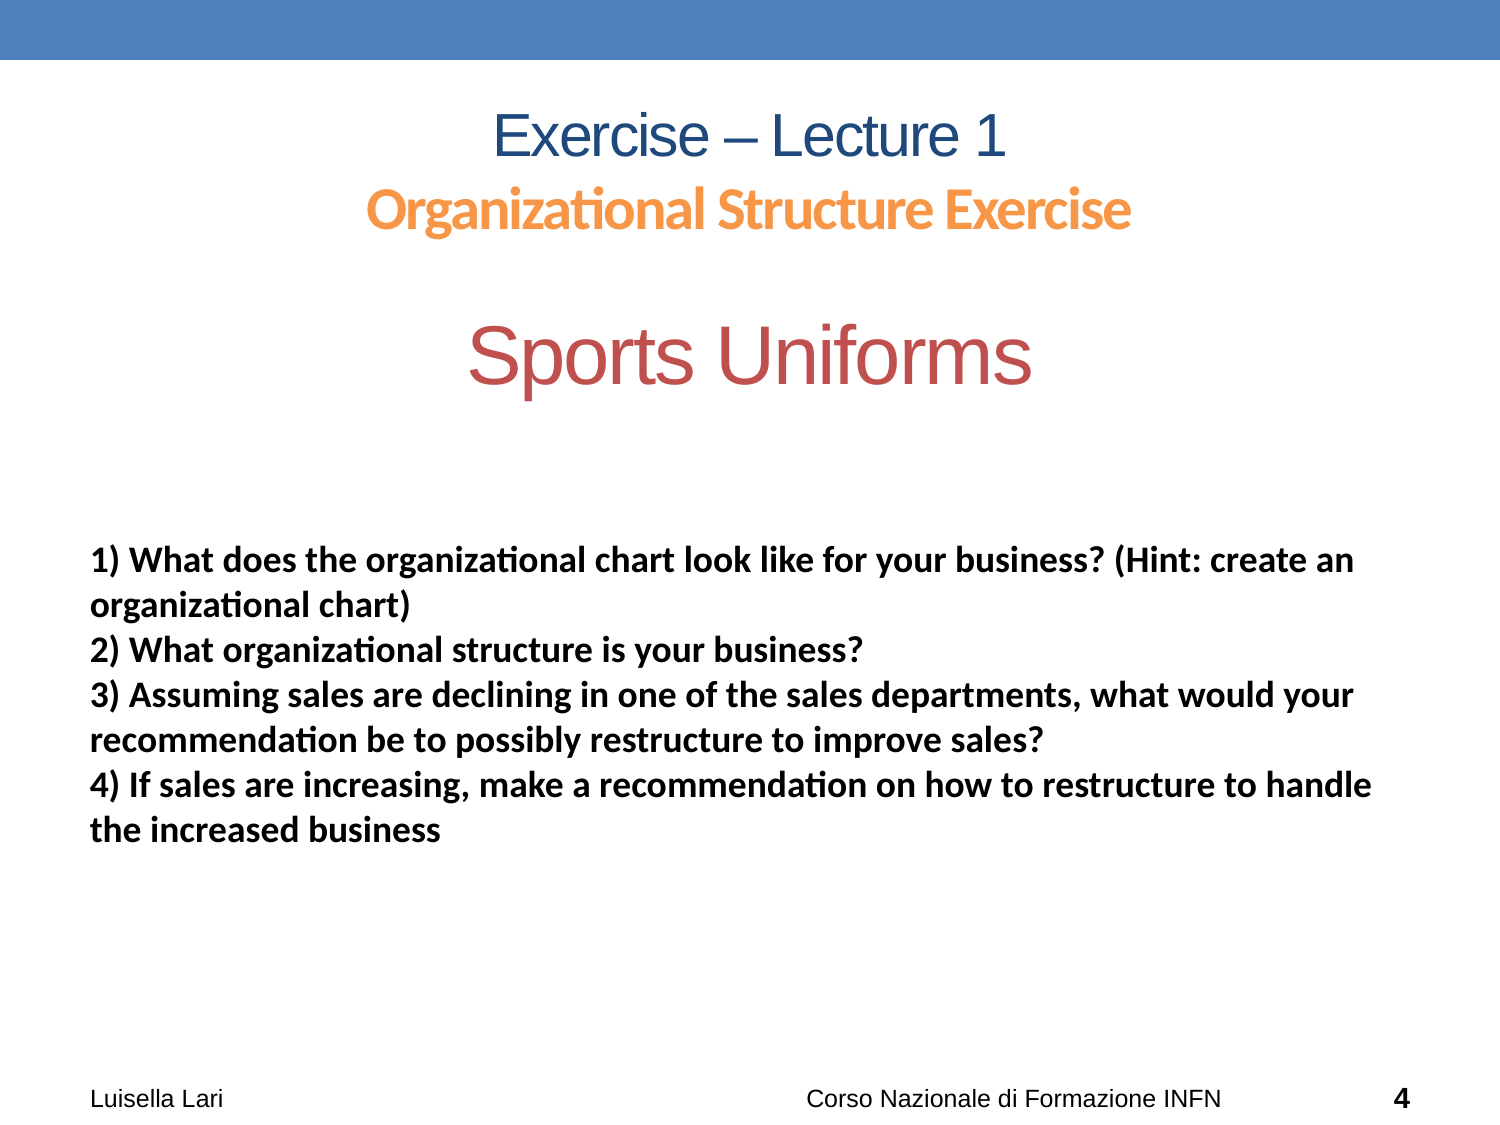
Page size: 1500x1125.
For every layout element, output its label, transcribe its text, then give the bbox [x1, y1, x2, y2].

text_box 1) What does the organizational chart look like for your business? (Hint: create an organizational chart) 2) What organizational structure is your business? 3) Assuming sales are declining in one of the sales departments, what would your recommendation be to possibly restructure to improve sales? 4) If sales are increasing, make a recommendation on how to restructure to handle the increased business [74, 528, 1425, 858]
footer Corso Nazionale di Formazione INFN [562, 1070, 1238, 1125]
title Exercise – Lecture 1 Organizational Structure Exercise [75, 87, 1425, 250]
text_box Sports Uniforms [74, 270, 1425, 433]
slide_number Luisella Lari [75, 1070, 550, 1125]
slide_number 4 [1250, 1070, 1425, 1125]
